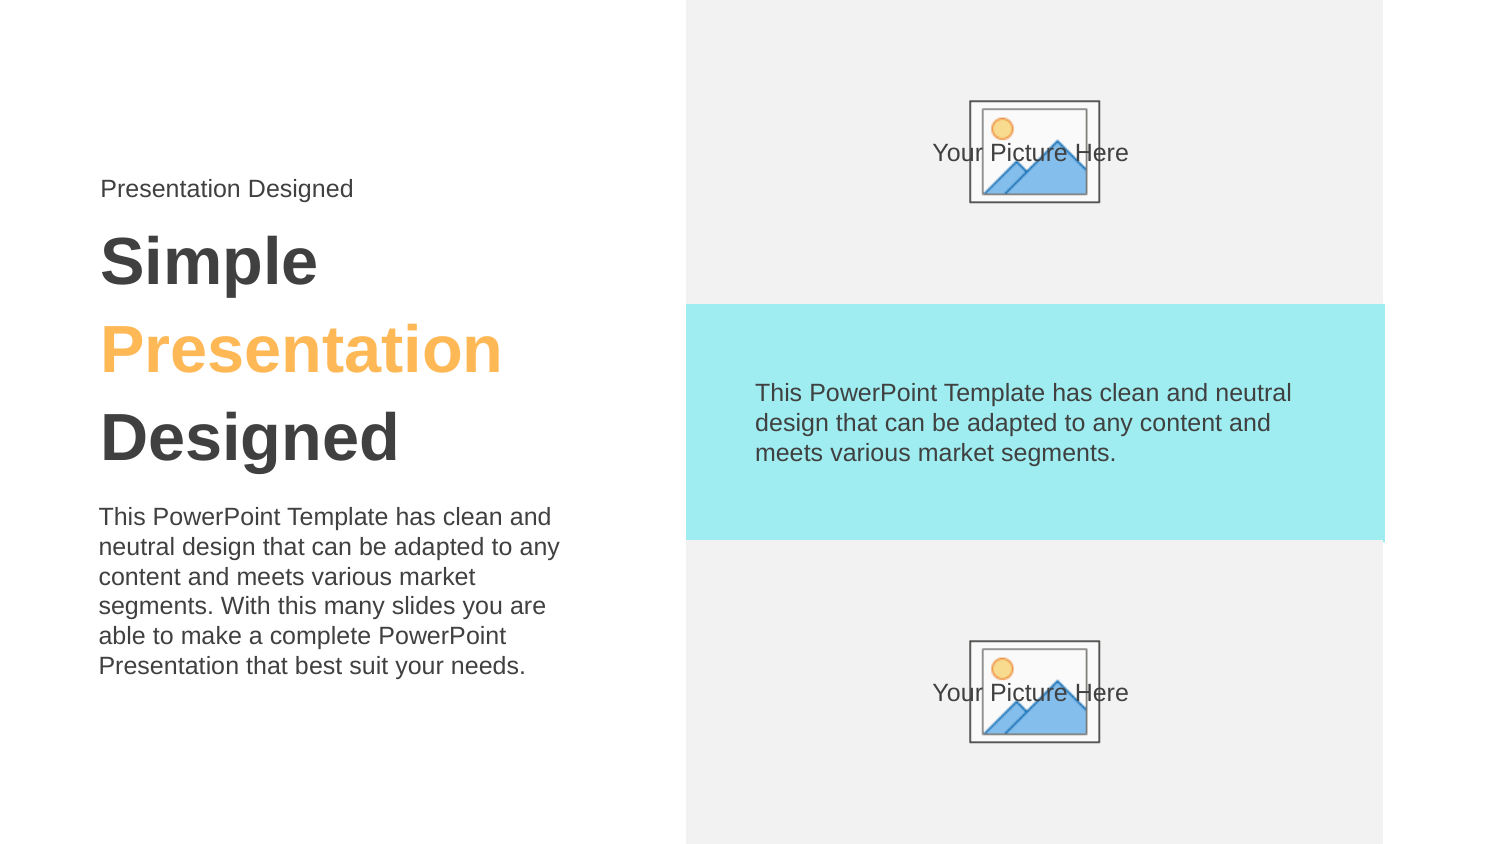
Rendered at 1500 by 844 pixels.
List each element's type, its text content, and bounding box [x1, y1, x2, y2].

text_box This PowerPoint Template has clean and neutral design that can be adapted to any content and meets various market segments. With this many slides you are able to make a complete PowerPoint Presentation that best suit your needs. [83, 492, 609, 688]
picture [685, 0, 1384, 304]
picture [685, 539, 1384, 844]
text_box This PowerPoint Template has clean and neutral design that can be adapted to any content and meets various market segments. [740, 368, 1329, 474]
text_box Simple Presentation Designed [85, 205, 562, 479]
text_box Presentation Designed [85, 161, 382, 210]
